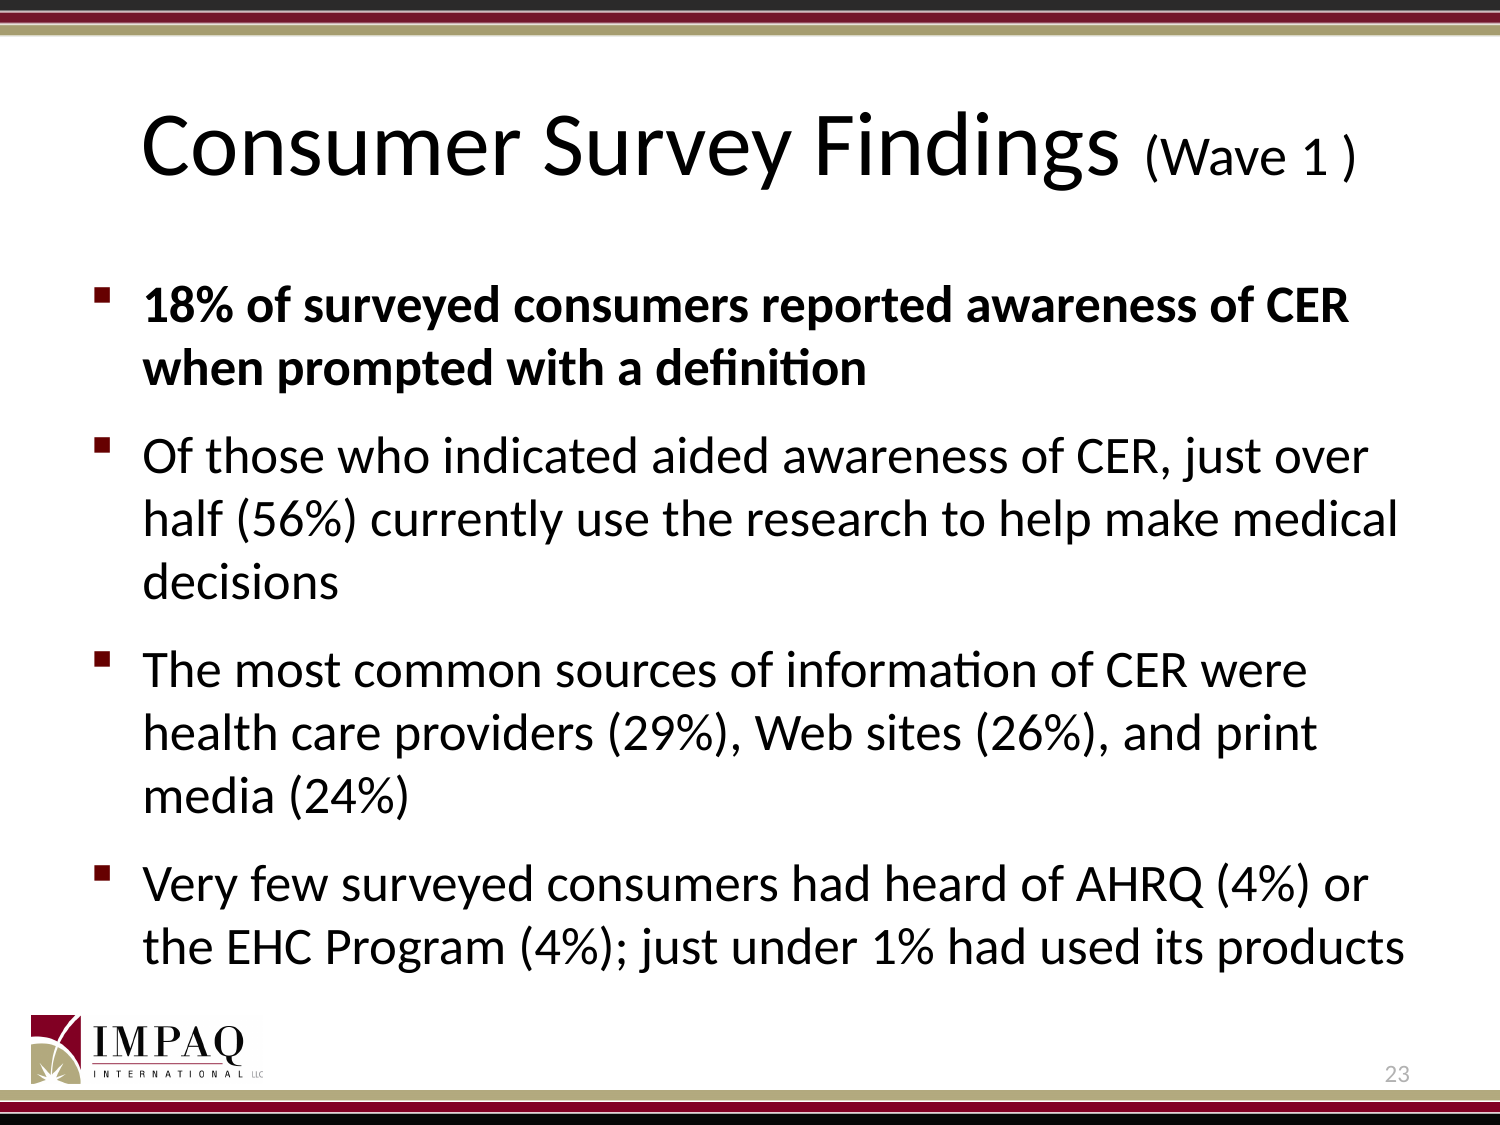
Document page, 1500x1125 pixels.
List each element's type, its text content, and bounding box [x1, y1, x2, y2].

picture [31, 1015, 263, 1084]
title Consumer Survey Findings (Wave 1 ) [75, 45, 1425, 233]
picture [0, 1090, 1500, 1125]
list 18% of surveyed consumers reported awareness of CER when prompted with a definition Of those who indicated aided awareness of CER, just over half (56%) currently use the research to help make medical decisions The most common sources of information of CER were health care providers (29%), Web sites (26%), and print media (24%) Very few surveyed consumers had heard of AHRQ (4%) or the EHC Program (4%); just under 1% had used its products [75, 262, 1425, 1013]
slide_number 23 [1074, 1042, 1425, 1103]
picture [0, 0, 1500, 44]
